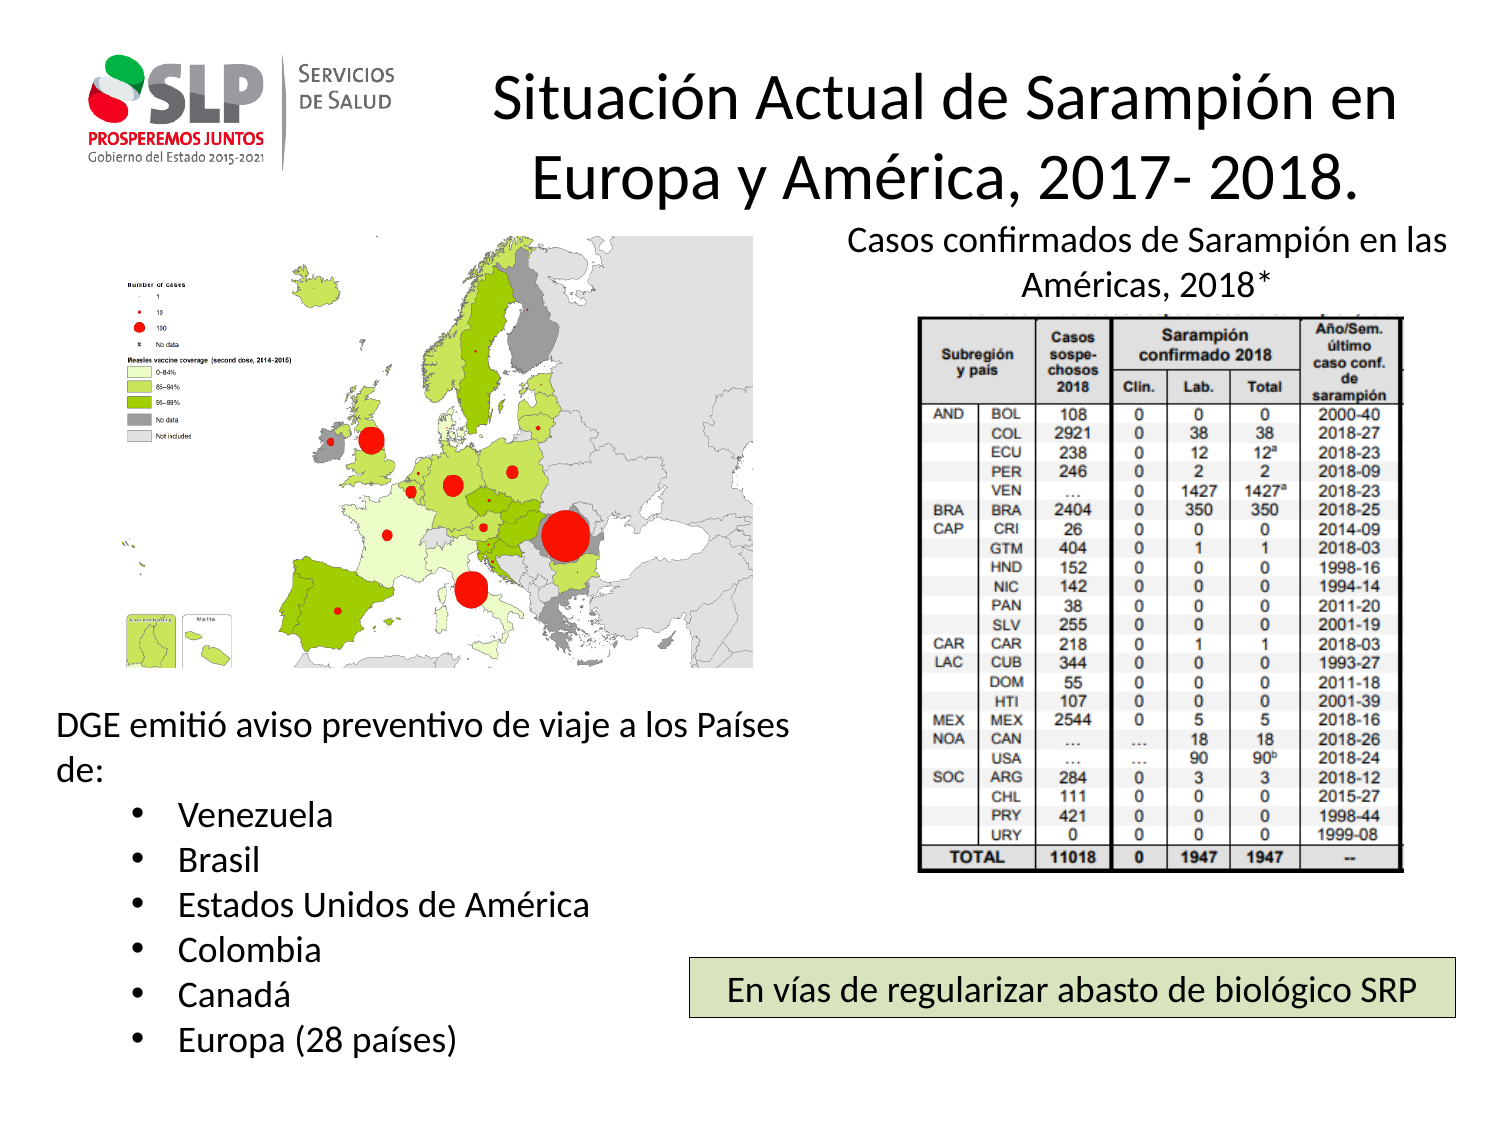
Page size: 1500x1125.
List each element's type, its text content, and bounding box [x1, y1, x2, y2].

text_box Casos confirmados de Sarampión en las Américas, 2018* [799, 207, 1497, 313]
picture [915, 314, 1404, 873]
text_box DGE emitió aviso preventivo de viaje a los Países de: Venezuela Brasil Estados Unidos de América Colombia Canadá Europa (28 países) [41, 692, 833, 1068]
text_box Situación Actual de Sarampión en Europa y América, 2017- 2018. [466, 45, 1425, 161]
text_box En vías de regularizar abasto de biológico SRP [689, 957, 1456, 1018]
picture [88, 54, 394, 172]
picture [108, 236, 754, 668]
